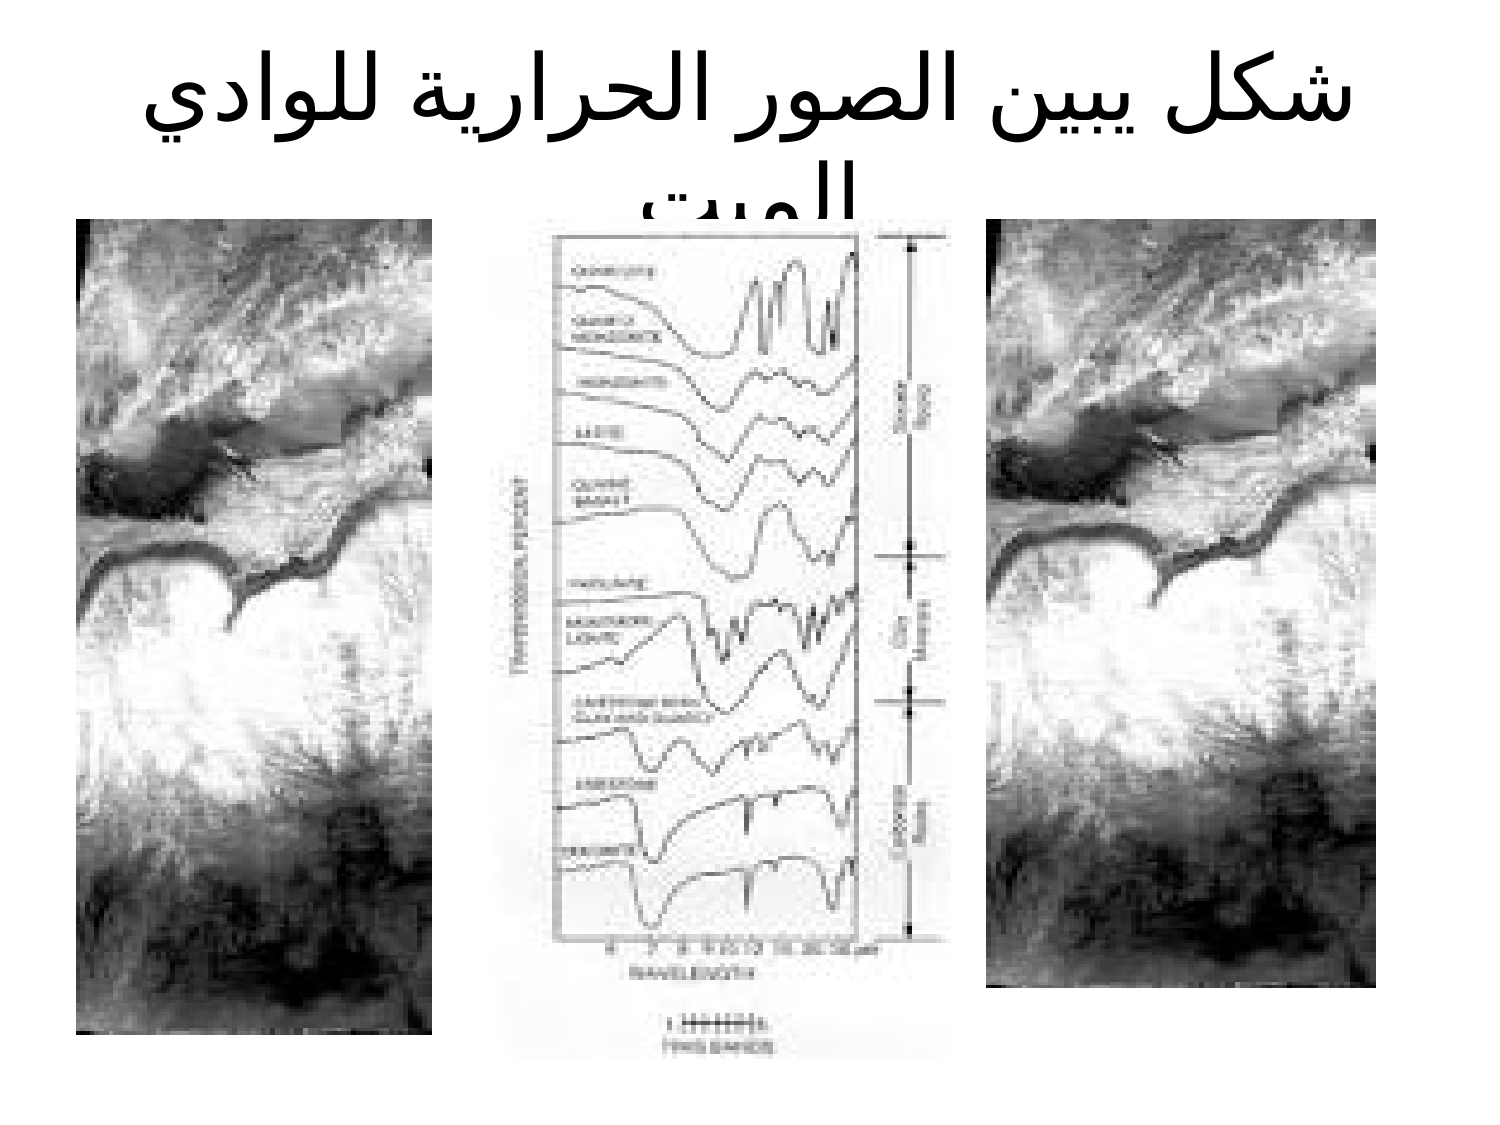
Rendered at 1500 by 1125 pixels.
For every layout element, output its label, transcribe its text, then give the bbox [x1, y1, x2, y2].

picture [76, 219, 432, 1036]
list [985, 219, 1377, 988]
title شكل يبين الصور الحرارية للوادي الميت [75, 45, 1425, 233]
picture [489, 219, 952, 1059]
